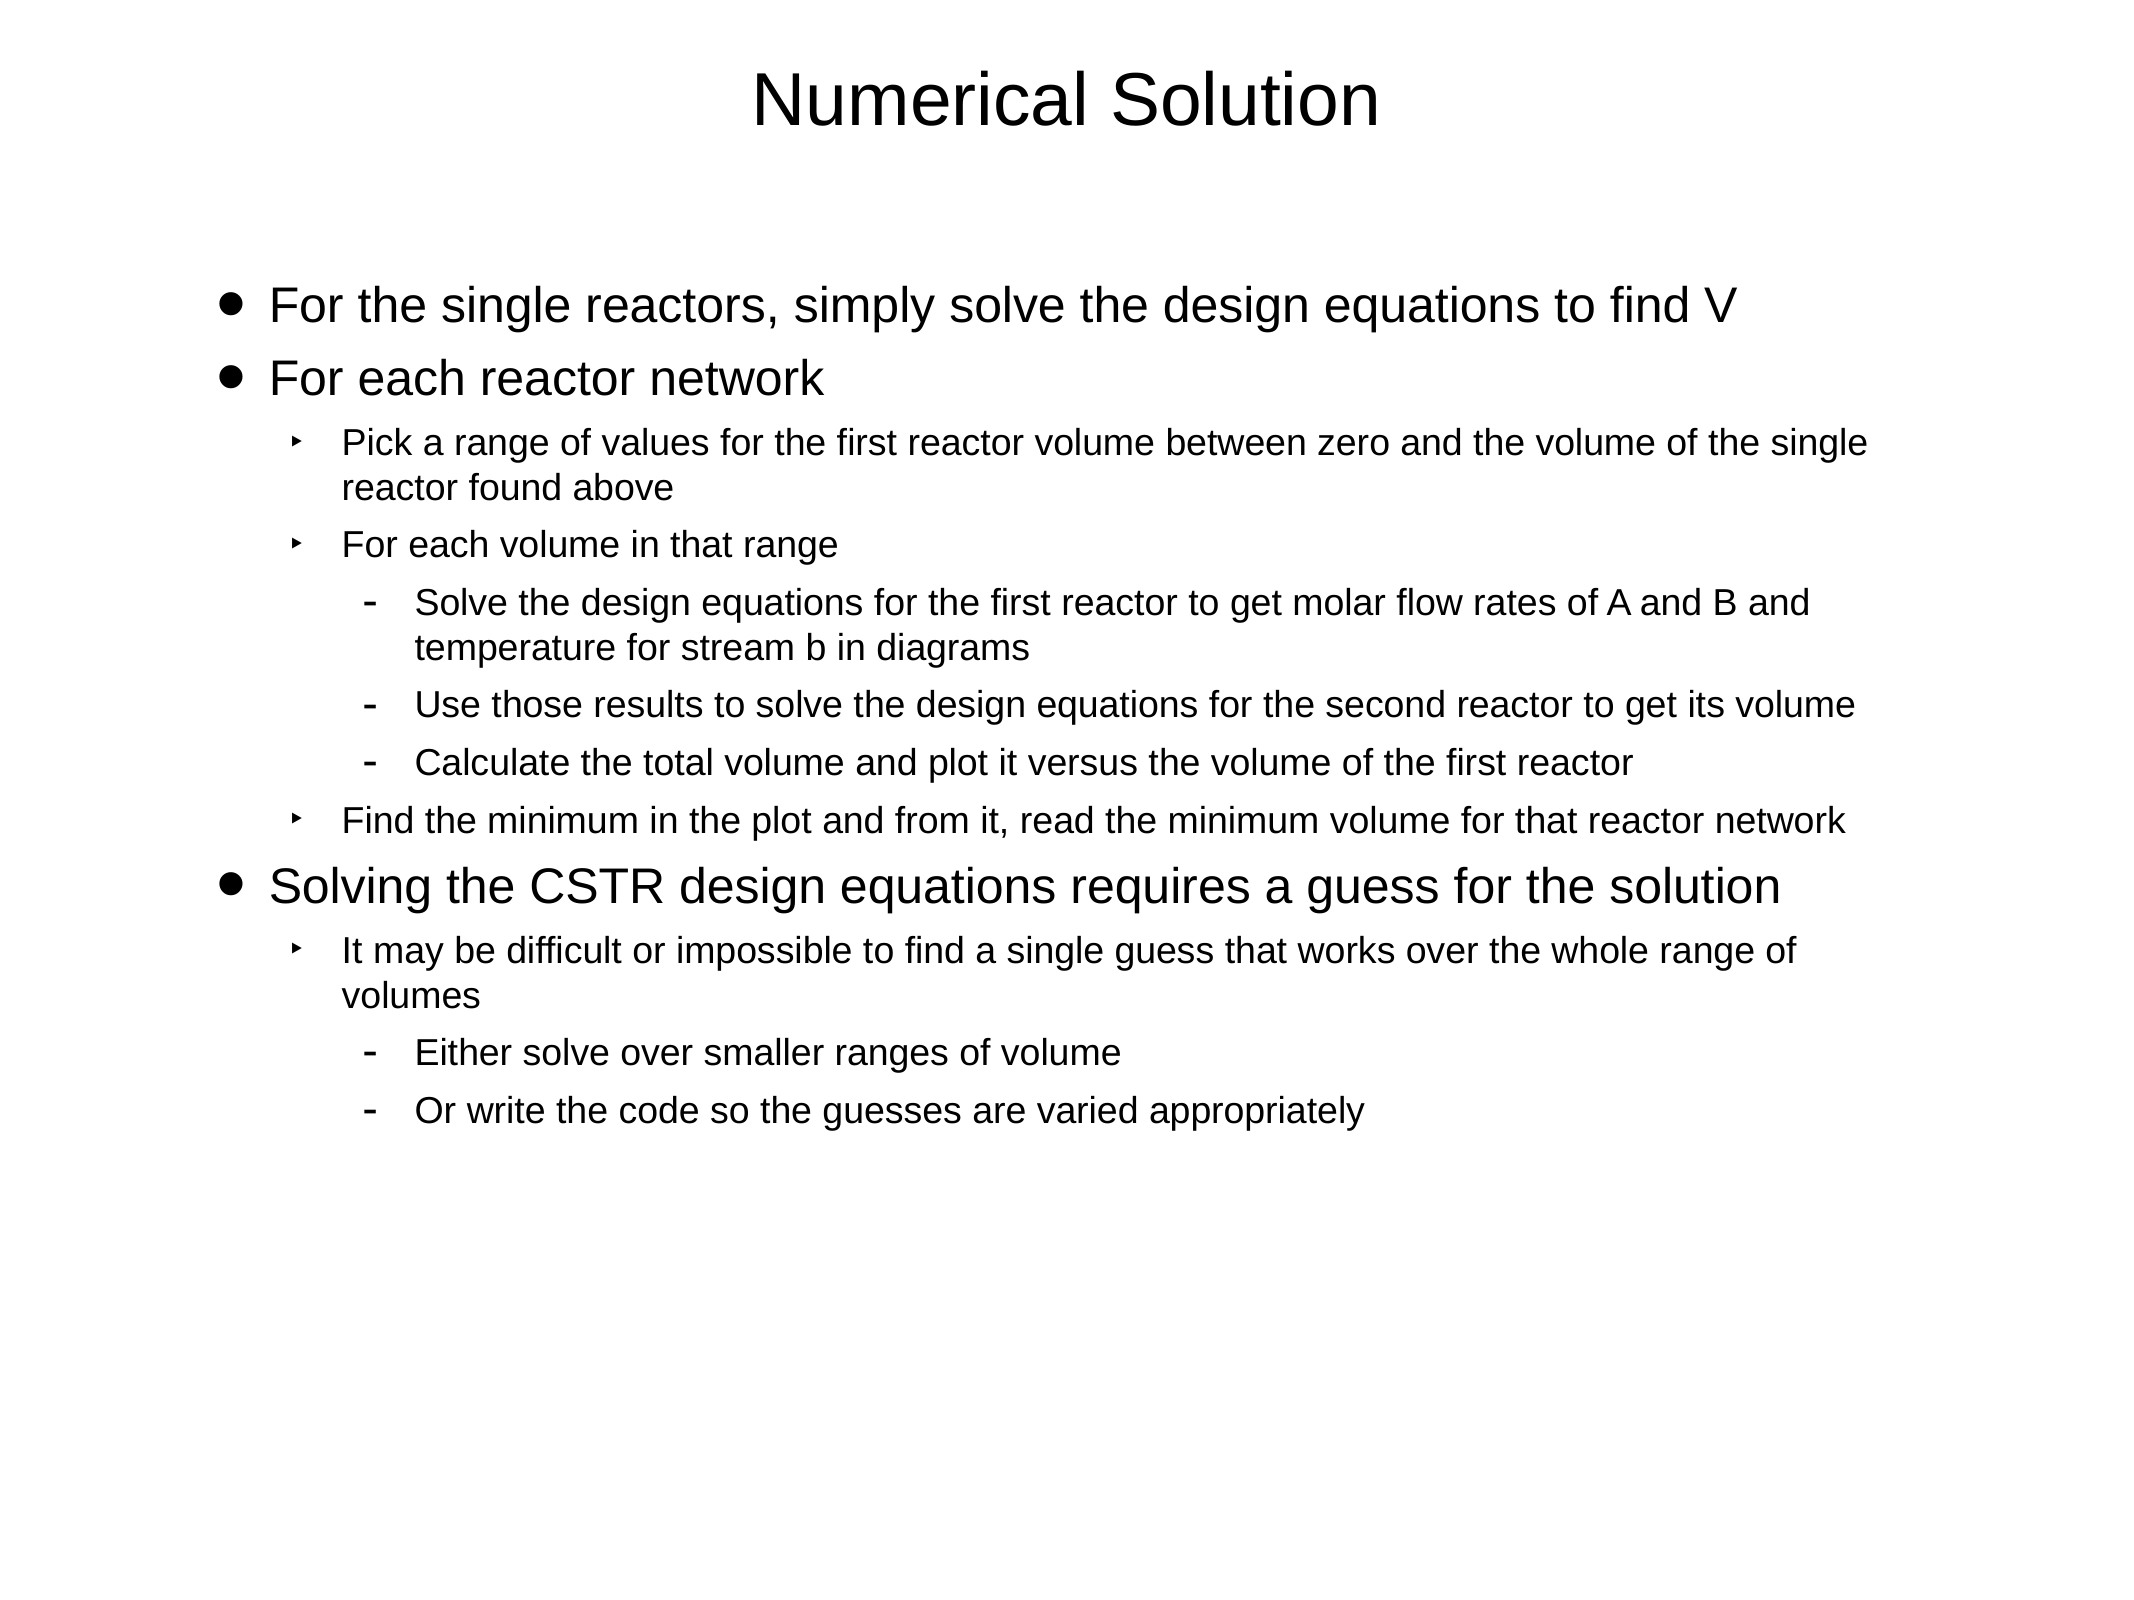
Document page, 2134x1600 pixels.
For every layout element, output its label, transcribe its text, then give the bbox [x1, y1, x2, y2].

list For the single reactors, simply solve the design equations to find V For each reactor network Pick a range of values for the first reactor volume between zero and the volume of the single reactor found above For each volume in that range Solve the design equations for the first reactor to get molar flow rates of A and B and temperature for stream b in diagrams Use those results to solve the design equations for the second reactor to get its volume Calculate the total volume and plot it versus the volume of the first reactor Find the minimum in the plot and from it, read the minimum volume for that reactor network Solving the CSTR design equations requires a guess for the solution It may be difficult or impossible to find a single guess that works over the whole range of volumes Either solve over smaller ranges of volume Or write the code so the guesses are varied appropriately [208, 264, 1925, 1463]
title Numerical Solution [208, 41, 1925, 250]
